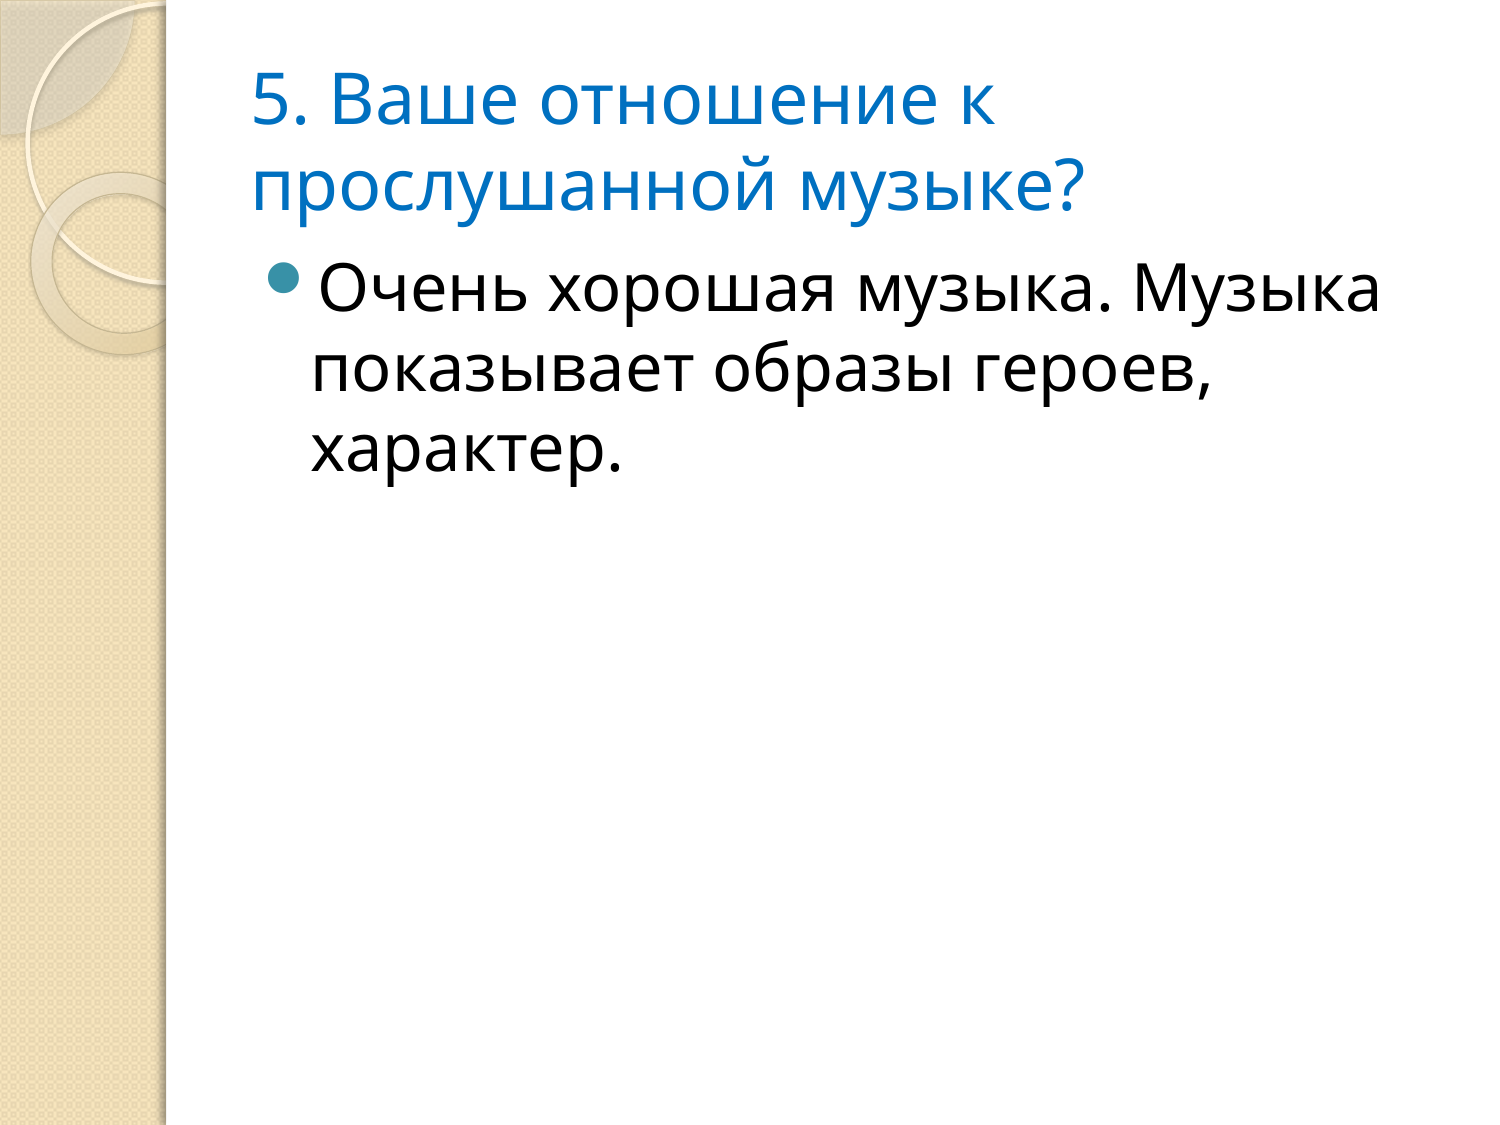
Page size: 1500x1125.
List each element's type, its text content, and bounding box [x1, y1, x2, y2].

title 5. Ваше отношение к прослушанной музыке? [235, 45, 1466, 233]
list Очень хорошая музыка. Музыка показывает образы героев, характер. [235, 237, 1466, 1025]
